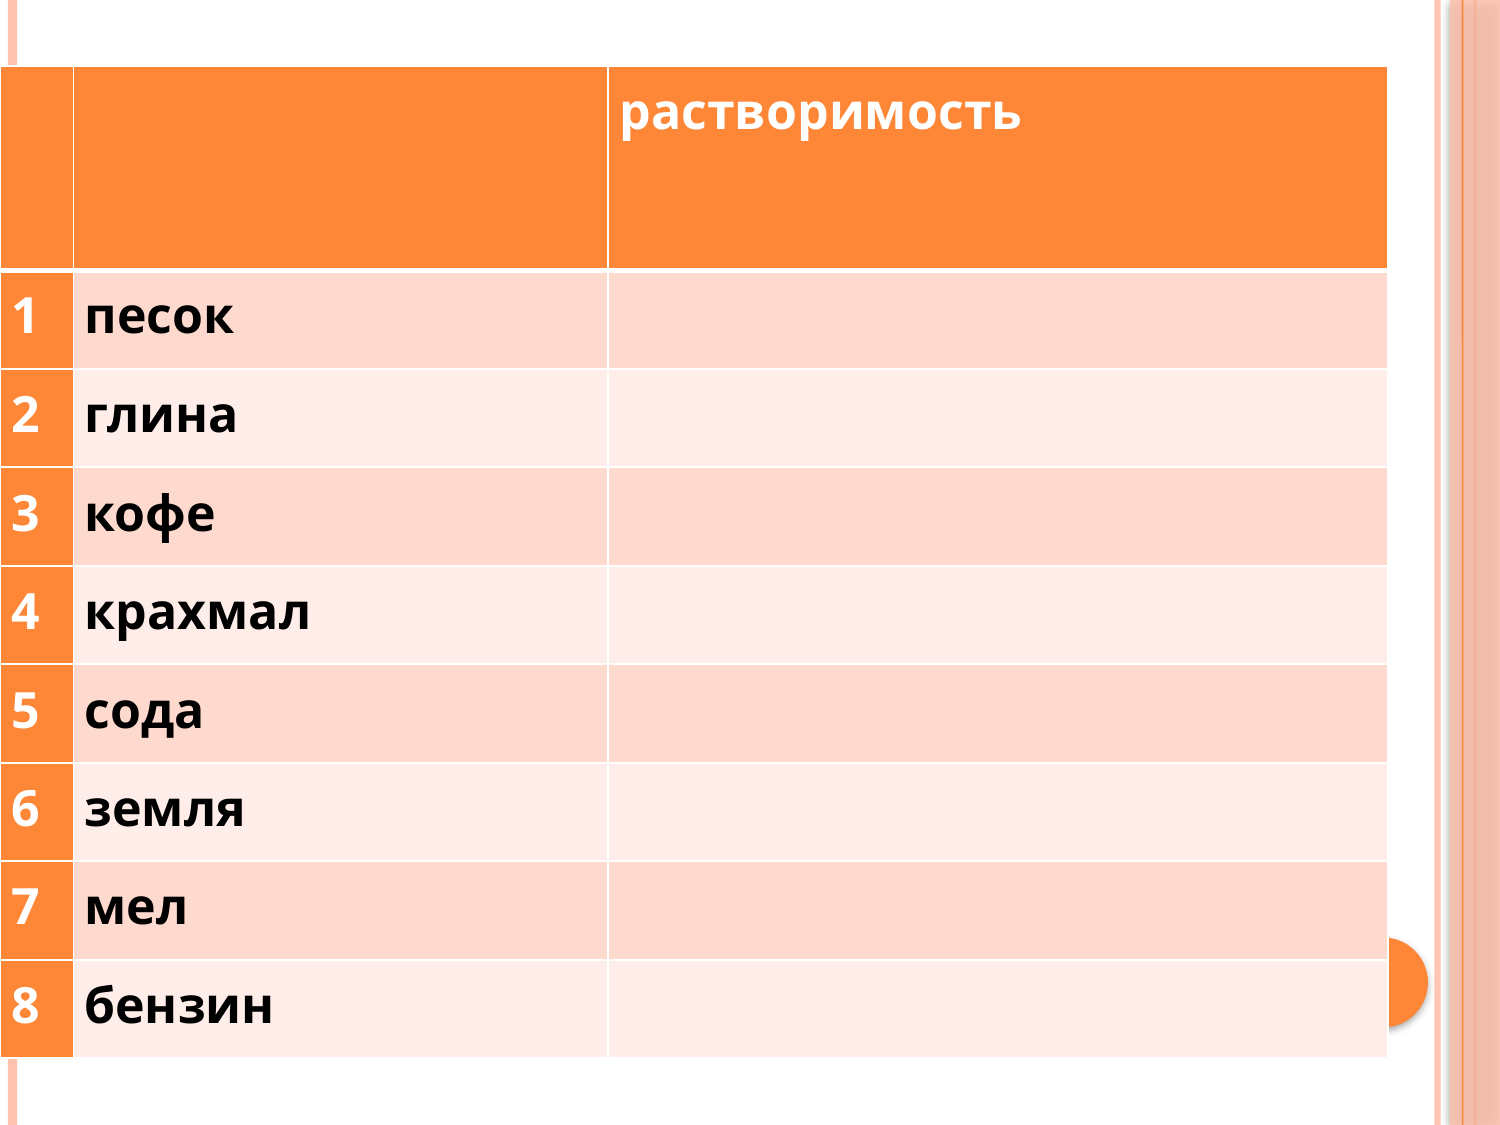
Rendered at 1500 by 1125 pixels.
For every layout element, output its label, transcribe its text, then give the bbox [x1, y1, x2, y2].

table_cell [609, 665, 1387, 762]
table_cell 8 [1, 961, 73, 1057]
table_cell [609, 764, 1387, 860]
table_cell 5 [1, 665, 73, 762]
table_cell кофе [74, 468, 607, 565]
table_cell [609, 370, 1387, 466]
table_cell [609, 468, 1387, 565]
table_cell земля [74, 764, 607, 860]
table_cell мел [74, 862, 607, 959]
table_header [74, 67, 607, 268]
table_cell [609, 273, 1387, 368]
table_cell песок [74, 273, 607, 368]
table_cell 6 [1, 764, 73, 860]
table_cell сода [74, 665, 607, 762]
table_cell 3 [1, 468, 73, 565]
table_cell крахмал [74, 567, 607, 663]
table_cell 7 [1, 862, 73, 959]
table_cell [609, 961, 1387, 1057]
table_cell 4 [1, 567, 73, 663]
table_cell бензин [74, 961, 607, 1057]
table_cell [609, 567, 1387, 663]
table_cell [609, 862, 1387, 959]
table_cell 1 [1, 273, 73, 368]
table_header растворимость [609, 67, 1387, 268]
table_cell 2 [1, 370, 73, 466]
table_cell глина [74, 370, 607, 466]
table_header [1, 67, 73, 268]
